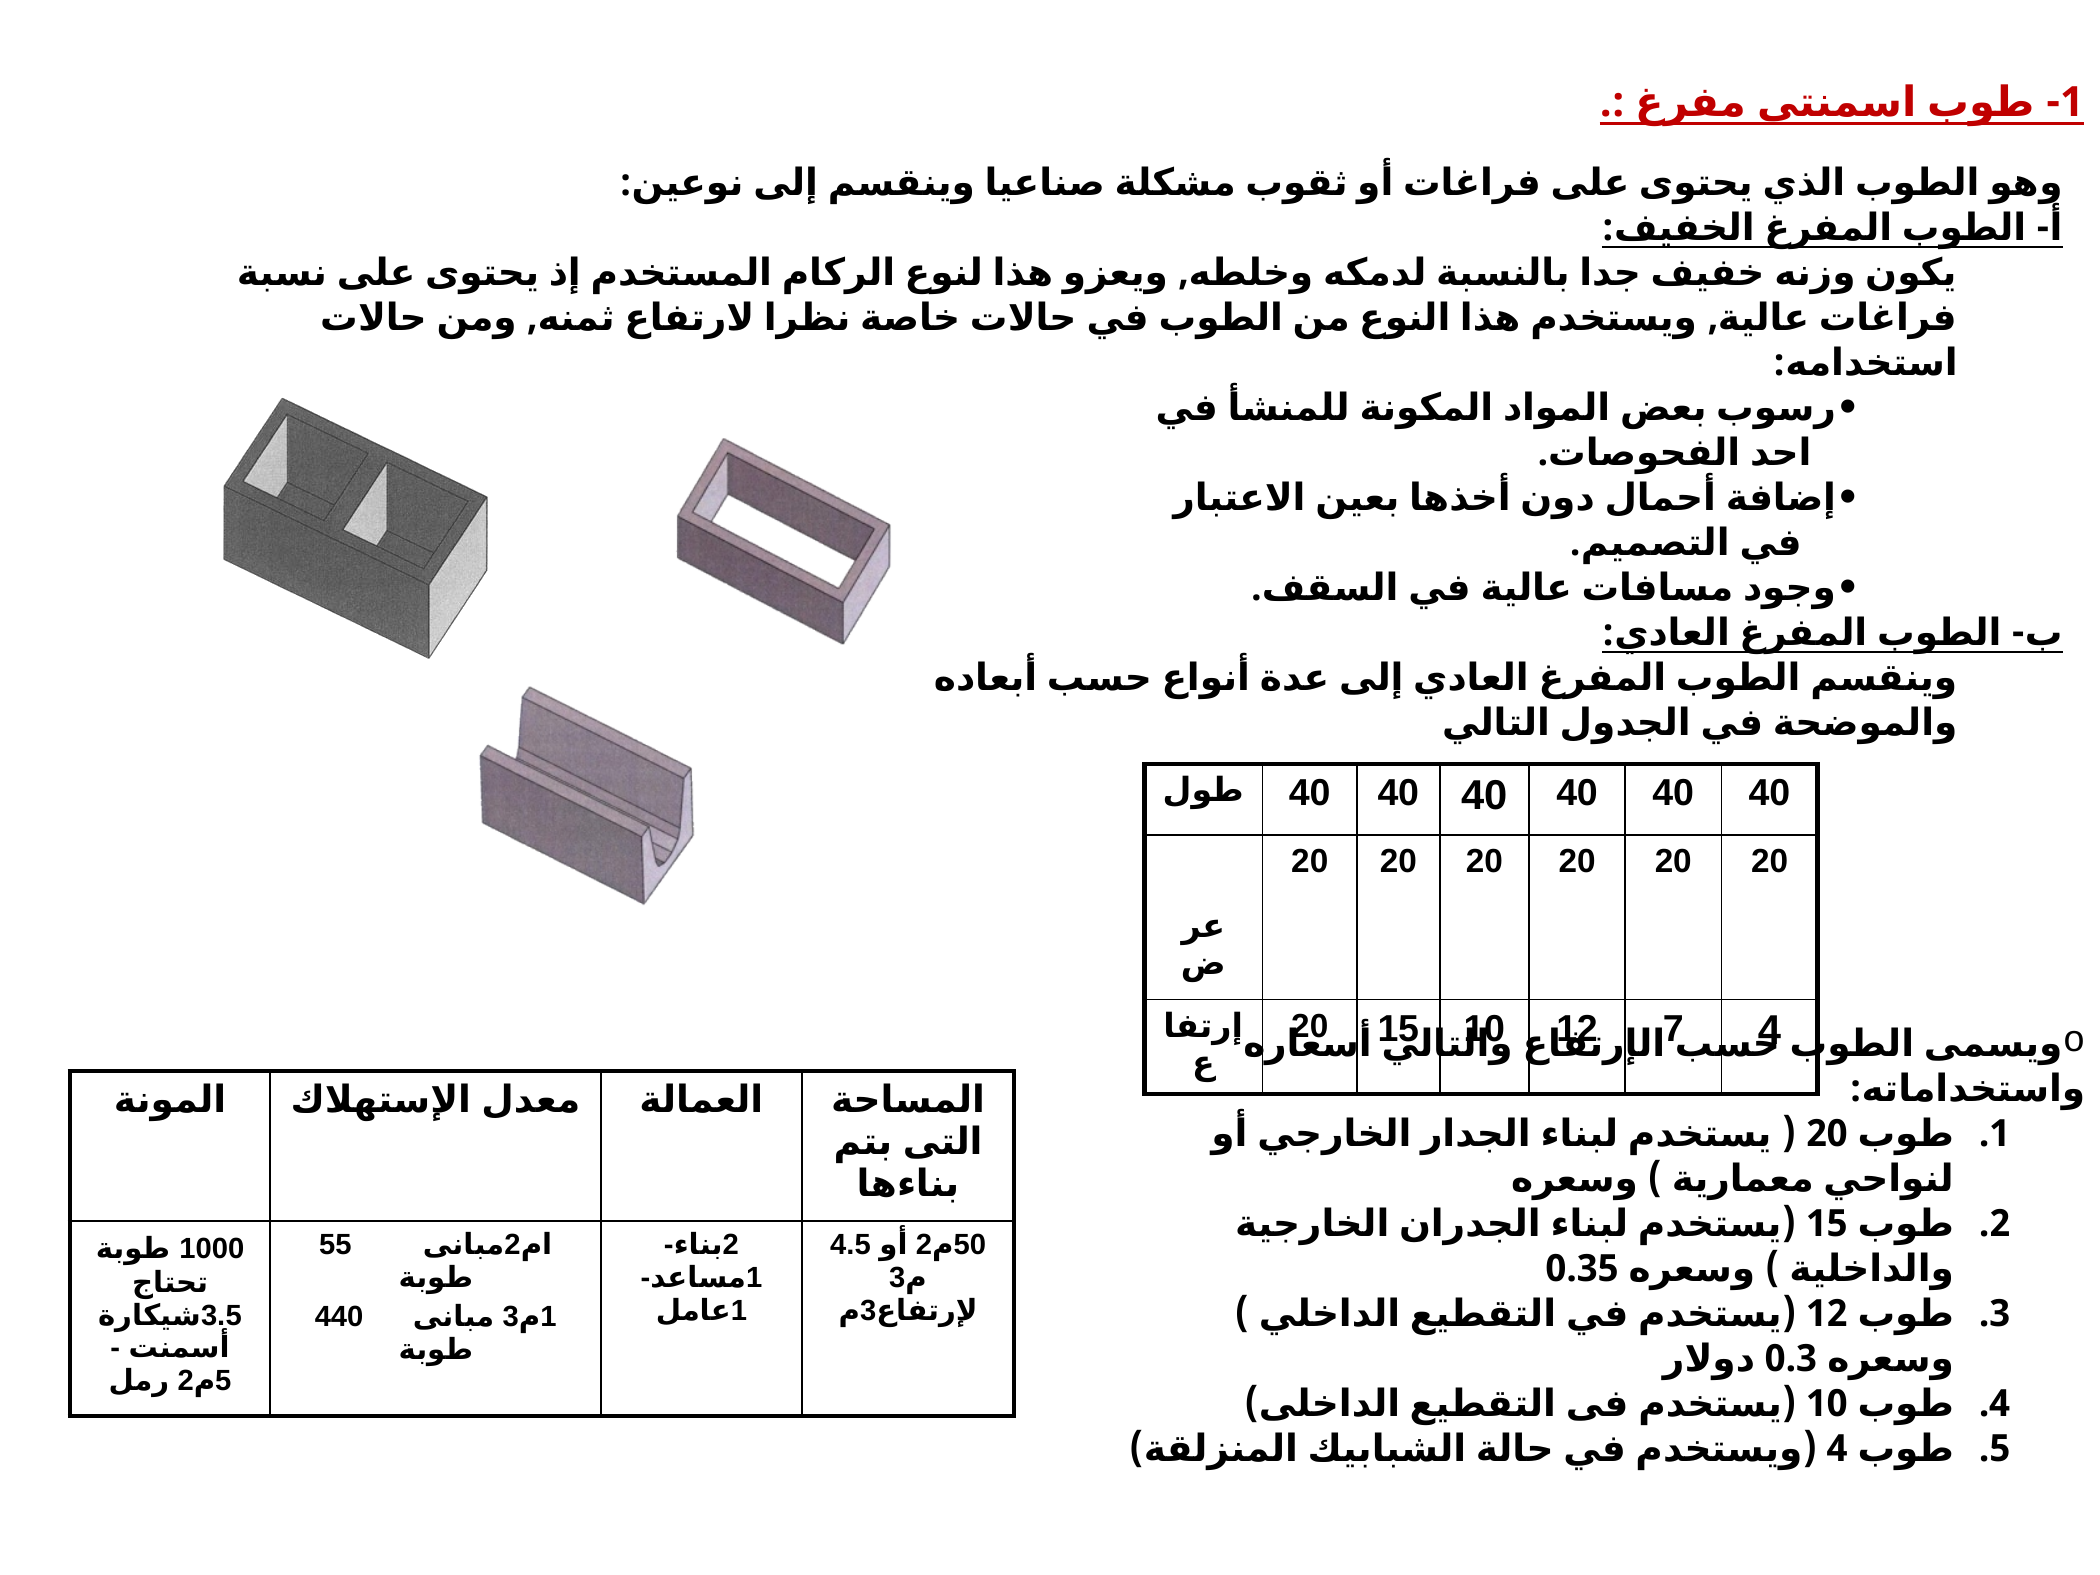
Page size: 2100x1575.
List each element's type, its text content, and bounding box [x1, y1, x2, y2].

picture [648, 432, 912, 650]
table_header العمالة [602, 1073, 801, 1220]
table_cell 20 [1263, 836, 1356, 999]
table_header 40 [1263, 766, 1356, 834]
table_header طول [1147, 766, 1262, 834]
table_cell 1000 طوبة تحتاج 3.5شيكارة أسمنت -5م2 رمل [72, 1222, 269, 1414]
text_box وهو الطوب الذي يحتوى على فراغات أو ثقوب مشكلة صناعيا وينقسم إلى نوعين: أ- الطوب المفرغ الخفيف: يكون وزنه خفيف جدا بالنسبة لدمكه وخلطه, ويعزو هذا لنوع الركام المستخدم إذ يحتوى على نسبة فراغات عالية, ويستخدم هذا النوع من الطوب في حالات خاصة نظرا لارتفاع ثمنه, ومن حالات استخدامه: •رسوب بعض المواد المكونة للمنشأ في احد الفحوصات. •إضافة أحمال دون أخذها بعين الاعتبار في التصميم. •وجود مسافات عالية في السقف. ب- الطوب المفرغ العادي: وينقسم الطوب المفرغ العادي إلى عدة أنواع حسب أبعاده والموضحة في الجدول التالي [128, 105, 2100, 751]
table_cell 4 [1722, 1000, 1815, 1011]
table_header 40 [1441, 766, 1528, 834]
table_header 40 [1358, 766, 1439, 834]
text_box 1- طوب اسمنتى مفرغ :. [1584, 66, 2099, 132]
picture [210, 397, 512, 661]
text_box ويسمى الطوب حسب الإرتفاع والتالي أسعاره واستخداماته: طوب 20 ( يستخدم لبناء الجدار الخارجي أو لنواحي معمارية ) وسعره طوب 15 (يستخدم لبناء الجدران الخارجية والداخلية ) وسعره 0.35 طوب 12 (يستخدم في التقطيع الداخلي ) وسعره 0.3 دولار طوب 10 (يستخدم فى التقطيع الداخلى) طوب 4 (ويستخدم في حالة الشبابيك المنزلقة) [1087, 1011, 2100, 1567]
table_header 40 [1722, 766, 1815, 834]
table_cell ام2مبانى 55 طوبة 1م3 مبانى 440 طوبة [271, 1222, 600, 1414]
table_cell 20 [1626, 836, 1721, 999]
table_header معدل الإستهلاك [271, 1073, 600, 1220]
table_header المونة [72, 1073, 269, 1220]
table_cell 50م2 أو 4.5 م3 لإرتفاع3م [803, 1222, 1012, 1414]
table_header 40 [1626, 766, 1721, 834]
table_cell 20 [1441, 836, 1528, 999]
table_cell 20 [1530, 836, 1624, 999]
table_cell 20 [1722, 836, 1815, 999]
table_cell 15 [1358, 1000, 1439, 1011]
table_cell 20 [1263, 1000, 1356, 1011]
table_cell 12 [1530, 1000, 1624, 1011]
table_cell 7 [1626, 1000, 1721, 1011]
table_cell 20 [1358, 836, 1439, 999]
table_header 40 [1530, 766, 1624, 834]
table_cell 10 [1441, 1000, 1528, 1011]
table_cell إرتفاع [1147, 1000, 1262, 1011]
table_header المساحة التى بتم بناءها [803, 1073, 1012, 1220]
picture [459, 669, 716, 908]
table_cell عرض [1147, 836, 1262, 999]
table_cell 2بناء-1مساعد-1عامل [602, 1222, 801, 1414]
